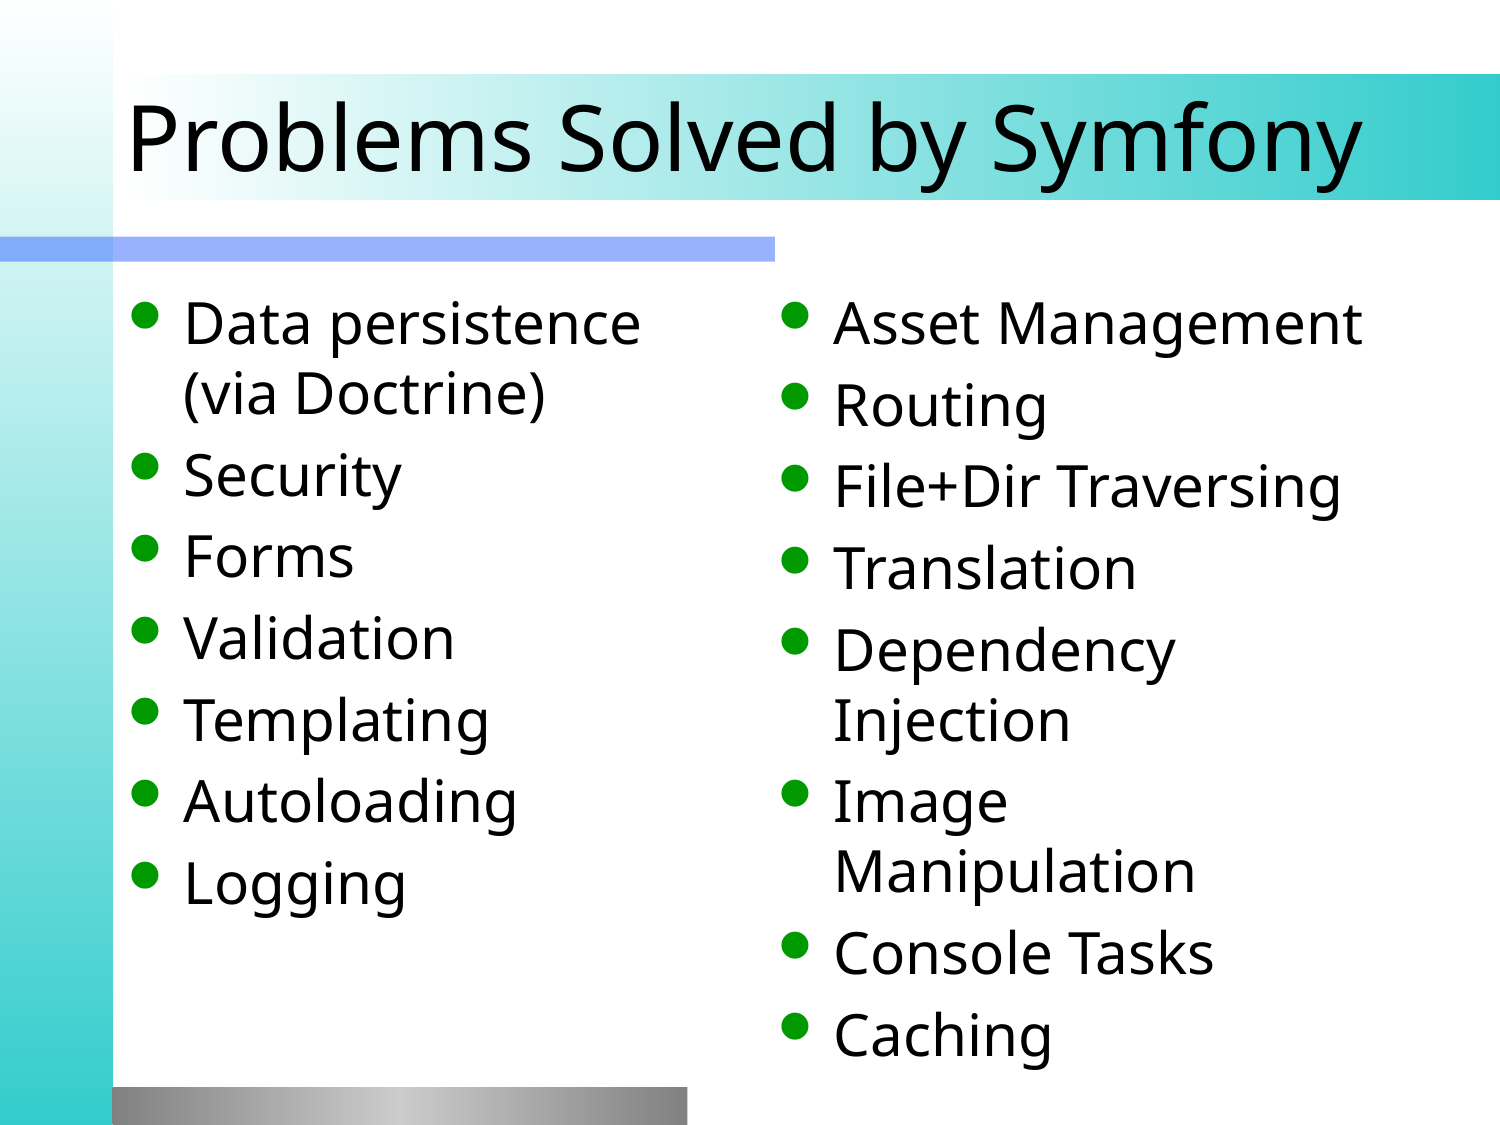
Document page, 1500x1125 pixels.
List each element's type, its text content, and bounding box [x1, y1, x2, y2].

list Asset Management Routing File+Dir Traversing Translation Dependency Injection Image Manipulation Console Tasks Caching [762, 278, 1388, 1073]
list Data persistence (via Doctrine) Security Forms Validation Templating Autoloading Logging [112, 278, 738, 1073]
title Problems Solved by Symfony [110, 40, 1386, 229]
